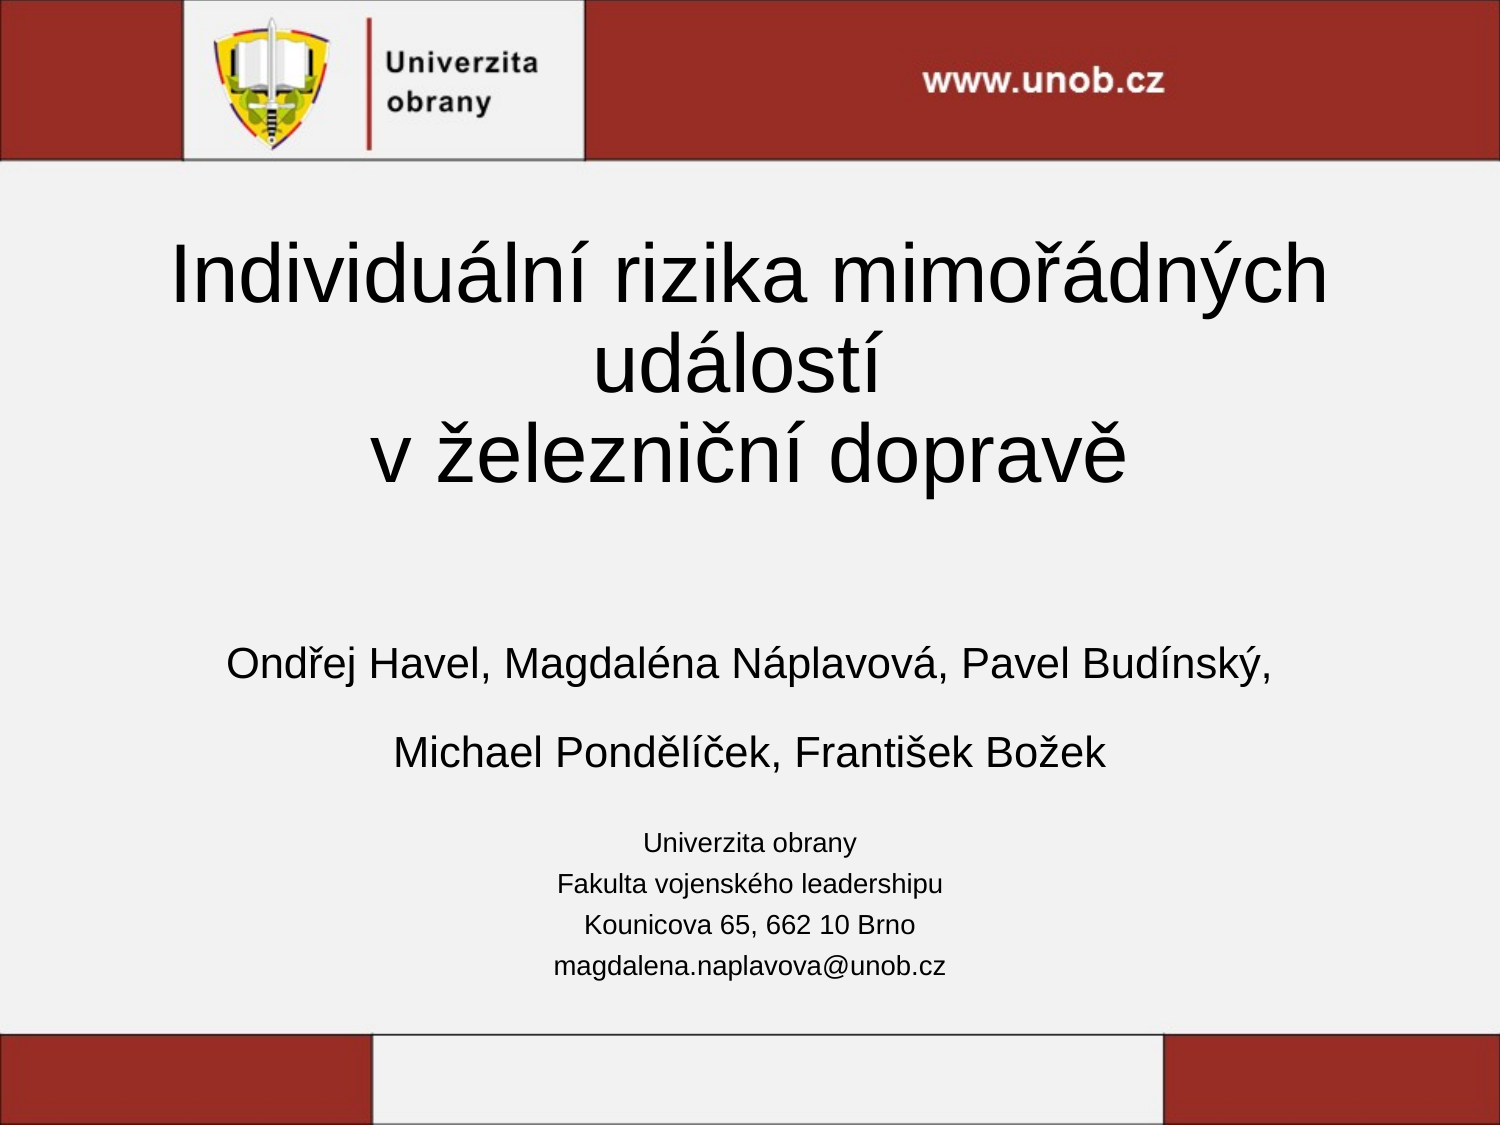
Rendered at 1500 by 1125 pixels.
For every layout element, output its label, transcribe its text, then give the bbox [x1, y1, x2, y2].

title Individuální rizika mimořádných událostí v železniční dopravě [112, 184, 1388, 509]
picture [0, 0, 1500, 1125]
subtitle Ondřej Havel, Magdaléna Náplavová, Pavel Budínský, Michael Pondělíček, František Božek Univerzita obrany Fakulta vojenského leadershipu Kounicova 65, 662 10 Brno magdalena.naplavova@unob.cz [187, 590, 1313, 994]
